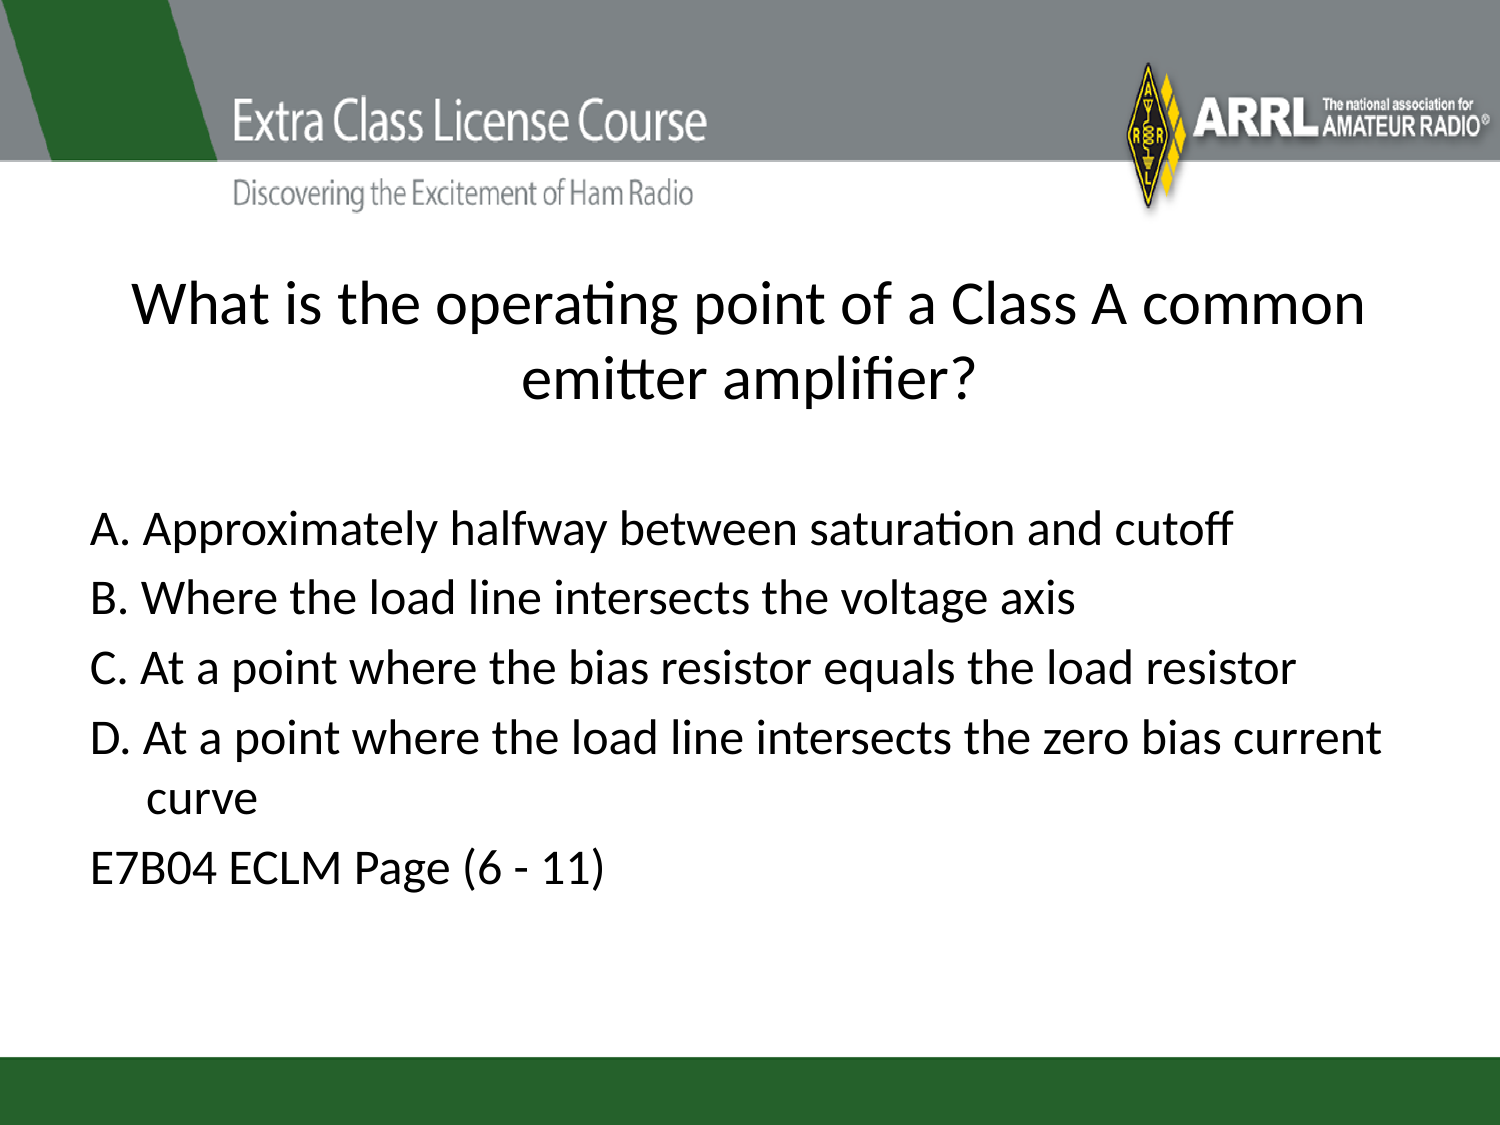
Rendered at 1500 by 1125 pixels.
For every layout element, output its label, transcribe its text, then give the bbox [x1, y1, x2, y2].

list A. Approximately halfway between saturation and cutoff B. Where the load line intersects the voltage axis C. At a point where the bias resistor equals the load resistor D. At a point where the load line intersects the zero bias current curve E7B04 ECLM Page (6 - 11) [75, 487, 1425, 1005]
title What is the operating point of a Class A common emitter amplifier? [75, 254, 1425, 435]
picture [0, 0, 1500, 1125]
